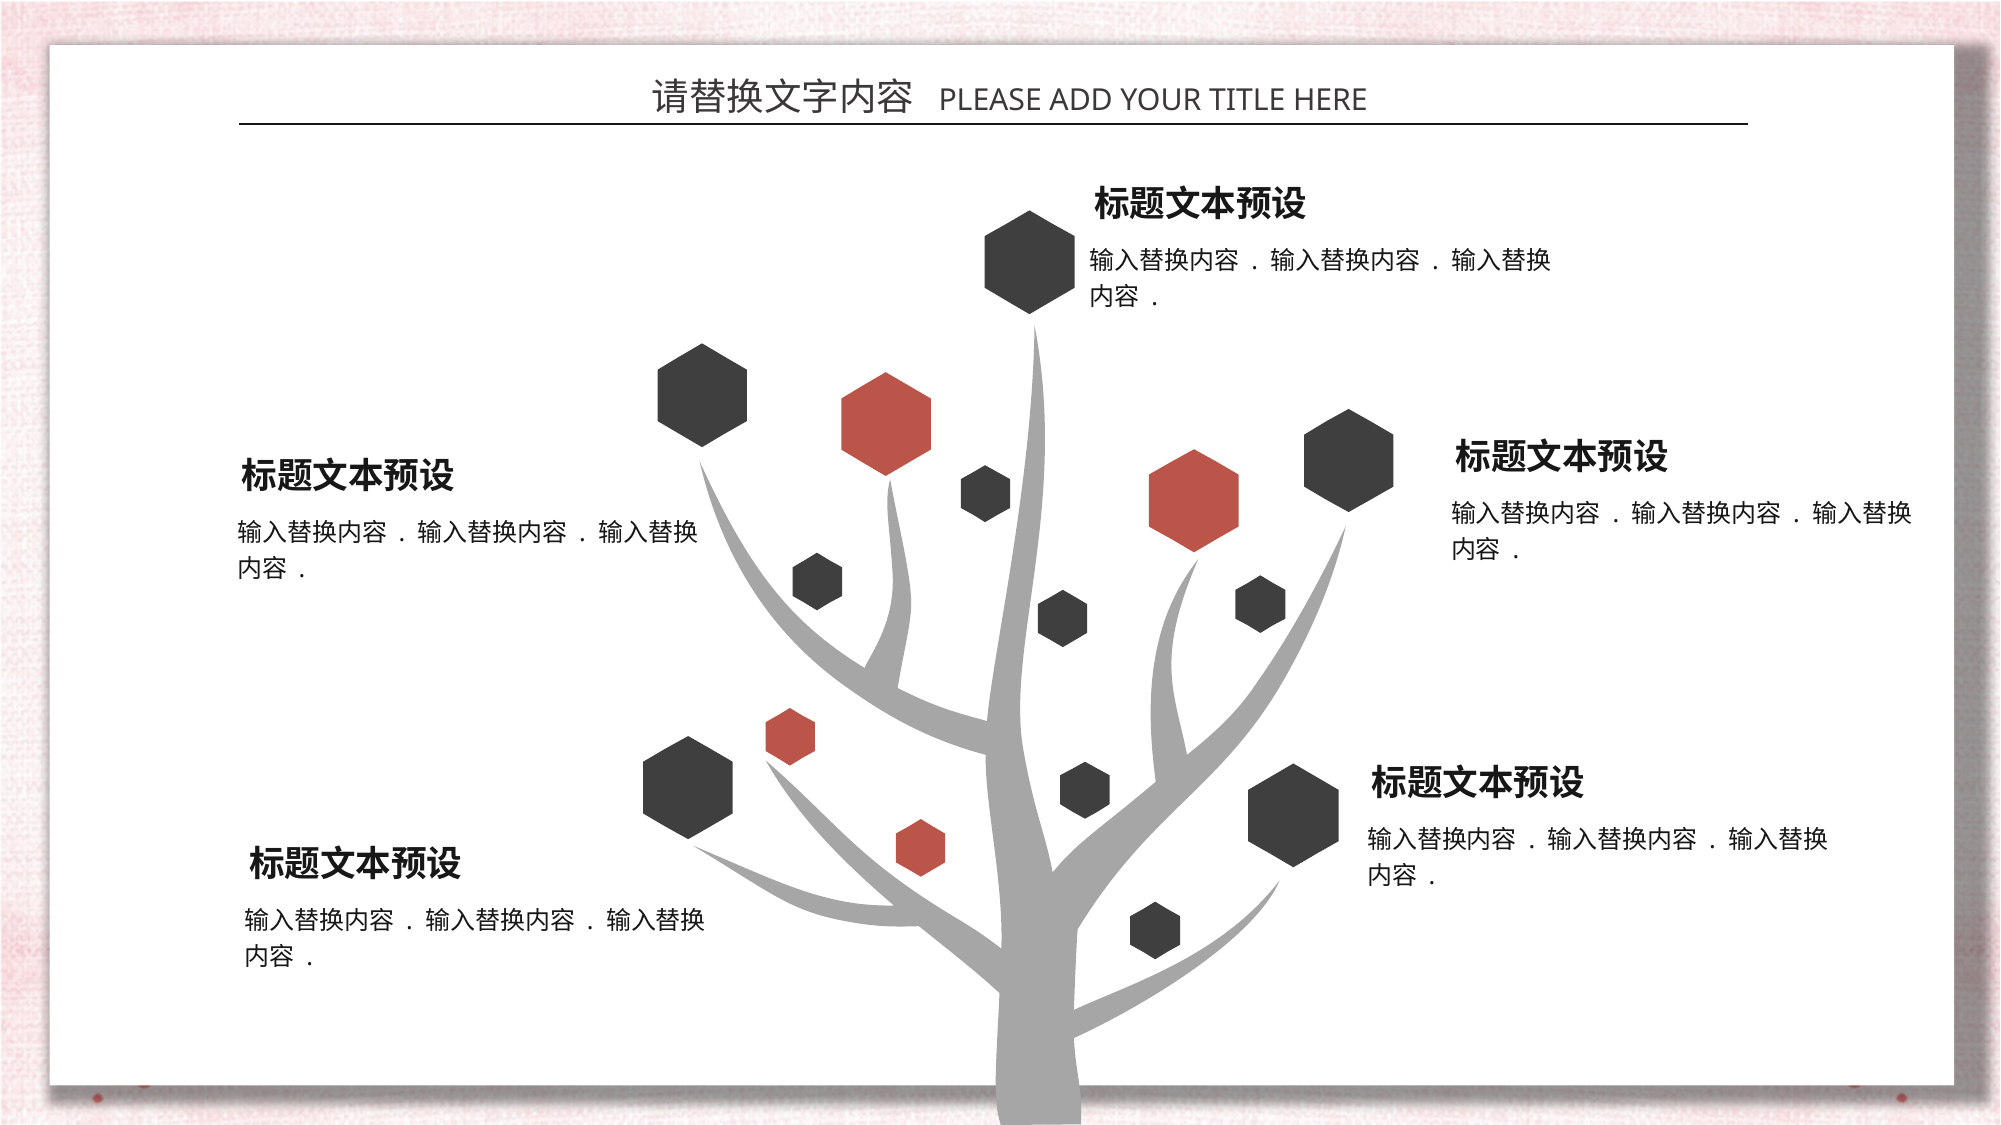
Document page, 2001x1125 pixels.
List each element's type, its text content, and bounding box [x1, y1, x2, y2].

text_box [1130, 901, 1181, 960]
text_box [1235, 575, 1286, 633]
text_box [1037, 589, 1088, 648]
text_box 标题文本预设 [1440, 426, 1677, 484]
text_box [765, 707, 815, 766]
text_box [984, 210, 1075, 315]
text_box [643, 736, 733, 840]
text_box [657, 343, 747, 448]
text_box [841, 372, 931, 476]
text_box [960, 465, 1011, 523]
text_box 输入替换内容 . 输入替换内容 . 输入替换内容 . [1352, 810, 1845, 902]
text_box [1304, 408, 1394, 513]
text_box 输入替换内容 . 输入替换内容 . 输入替换内容 . [1436, 483, 1929, 576]
text_box [1248, 763, 1339, 868]
text_box [792, 552, 843, 611]
text_box 标题文本预设 [1079, 173, 1316, 232]
text_box 输入替换内容 . 输入替换内容 . 输入替换内容 . [230, 890, 723, 983]
text_box [895, 819, 946, 877]
text_box 标题文本预设 [226, 445, 463, 504]
text_box 标题文本预设 [1356, 752, 1593, 811]
text_box 输入替换内容 . 输入替换内容 . 输入替换内容 . [222, 503, 715, 595]
text_box [692, 325, 1346, 1125]
text_box [1060, 761, 1110, 819]
text_box [1148, 449, 1239, 553]
picture [3, 2, 2000, 1125]
text_box 标题文本预设 [234, 833, 471, 891]
text_box 输入替换内容 . 输入替换内容 . 输入替换内容 . [1075, 231, 1568, 323]
